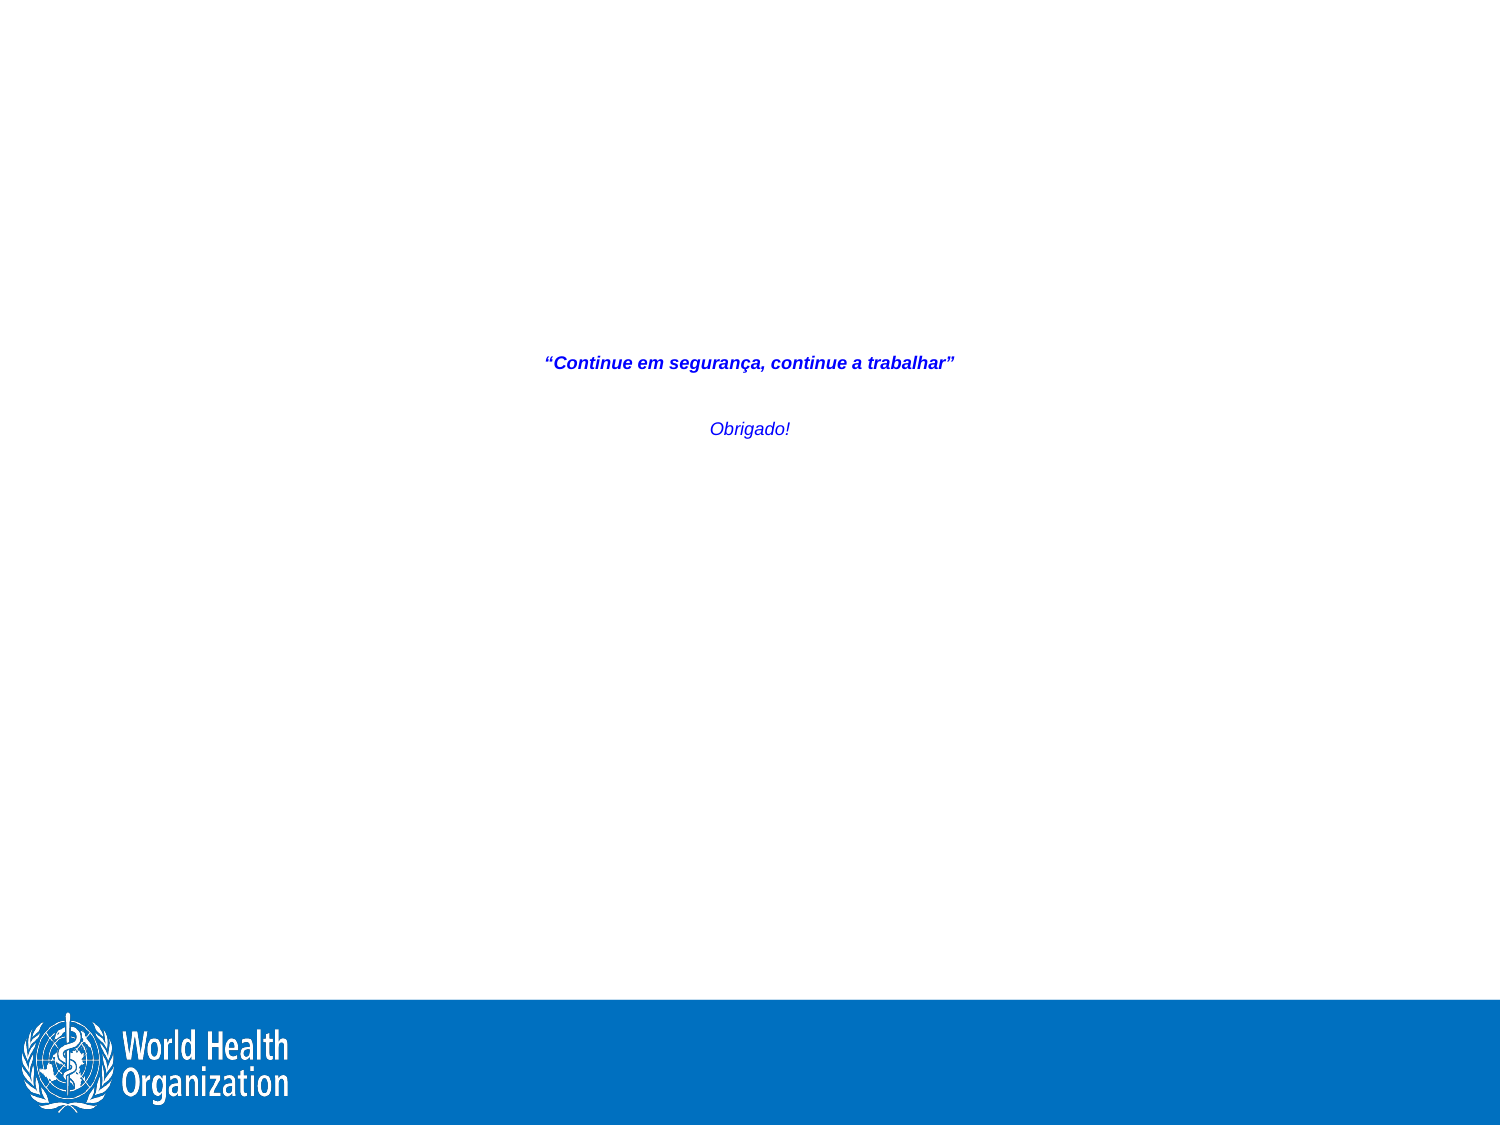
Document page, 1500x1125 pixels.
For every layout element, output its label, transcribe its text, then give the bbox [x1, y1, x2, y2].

title “Continue em segurança, continue a trabalhar” Obrigado! [112, 275, 1388, 450]
picture [21, 1012, 288, 1113]
